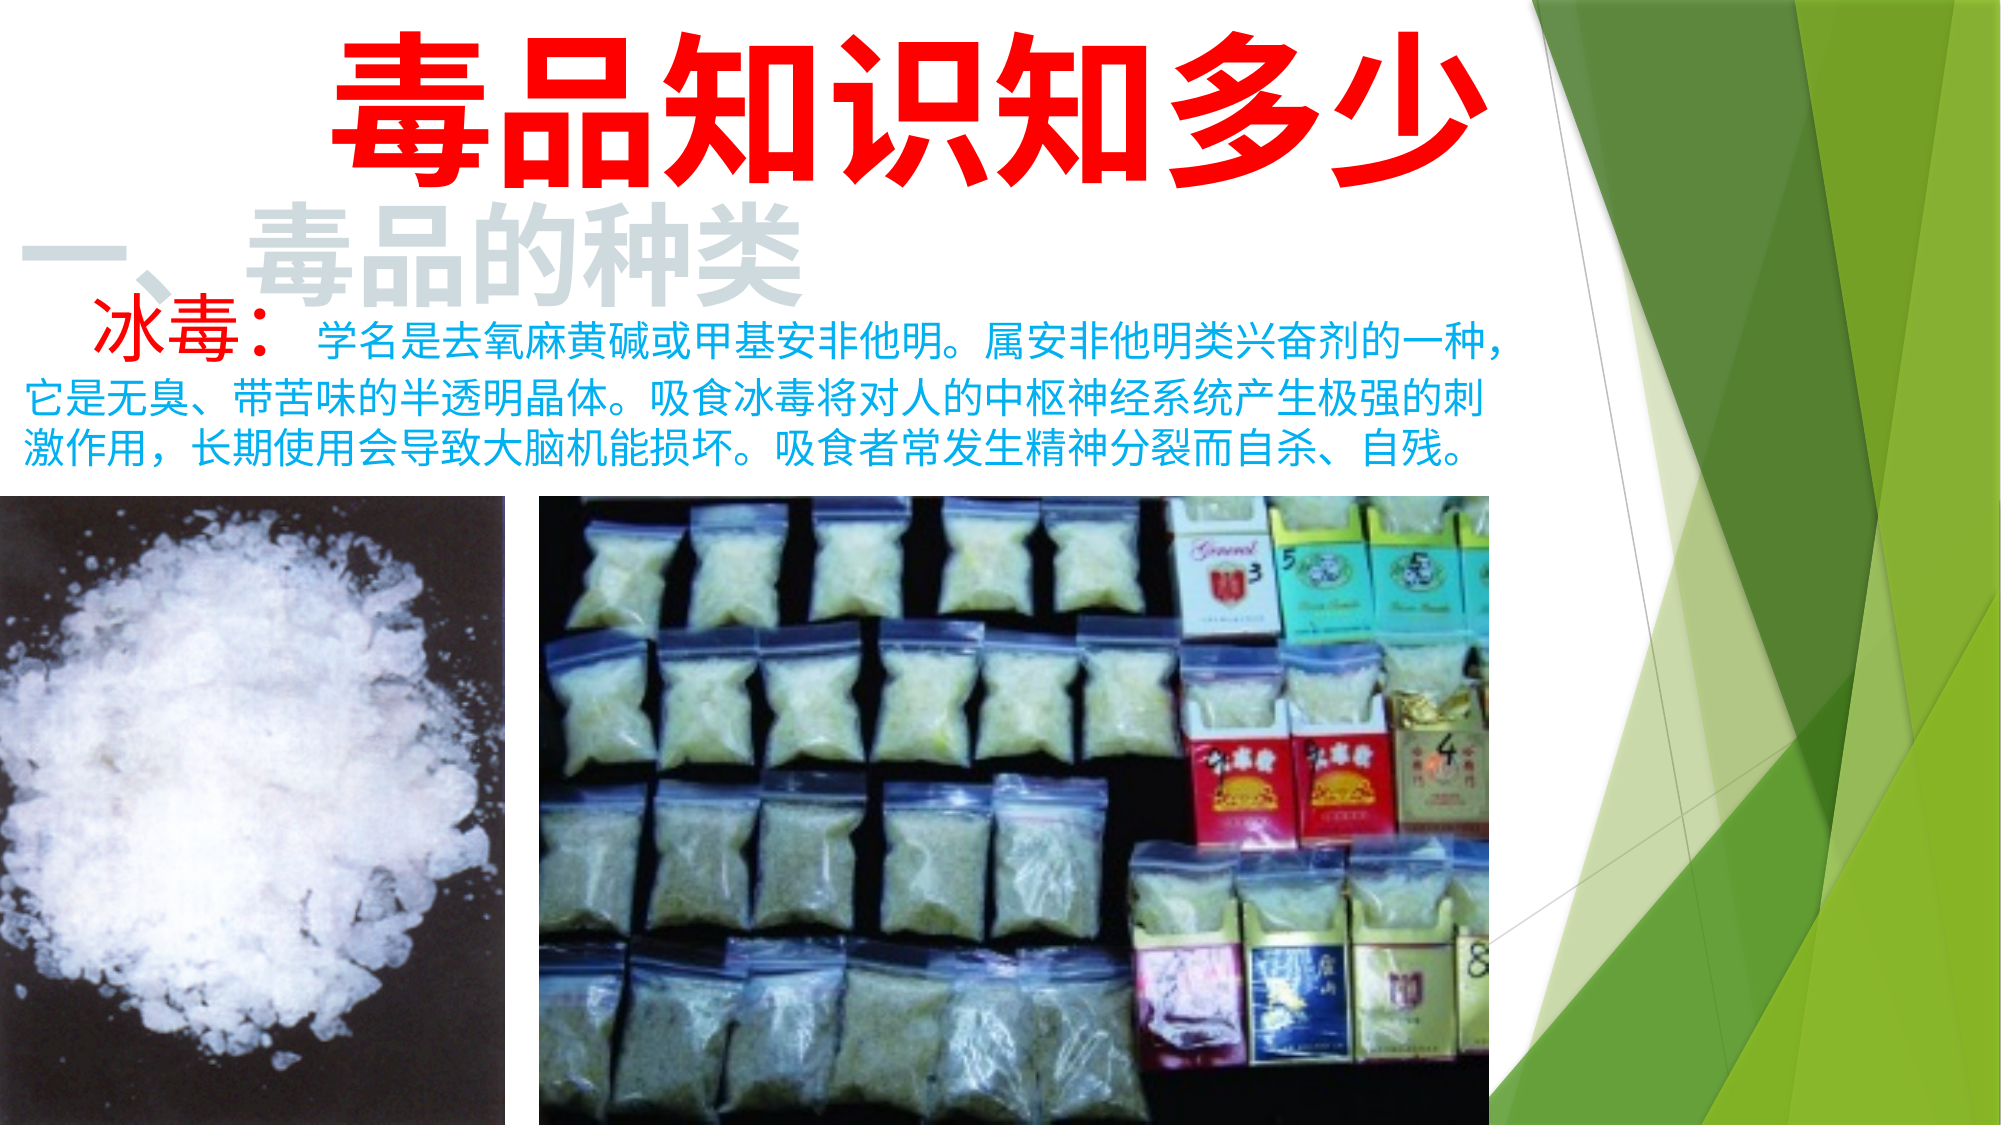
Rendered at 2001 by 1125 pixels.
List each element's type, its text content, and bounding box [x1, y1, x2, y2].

text_box 毒品知识知多少 [312, 0, 1524, 215]
text_box 一、毒品的种类 [3, 177, 822, 328]
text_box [0, 495, 1490, 1125]
text_box 冰毒：学名是去氧麻黄碱或甲基安非他明。属安非他明类兴奋剂的一种，它是无臭、带苦味的半透明晶体。吸食冰毒将对人的中枢神经系统产生极强的刺激作用，长期使用会导致大脑机能损坏。吸食者常发生精神分裂而自杀、自残。 [8, 274, 1524, 480]
